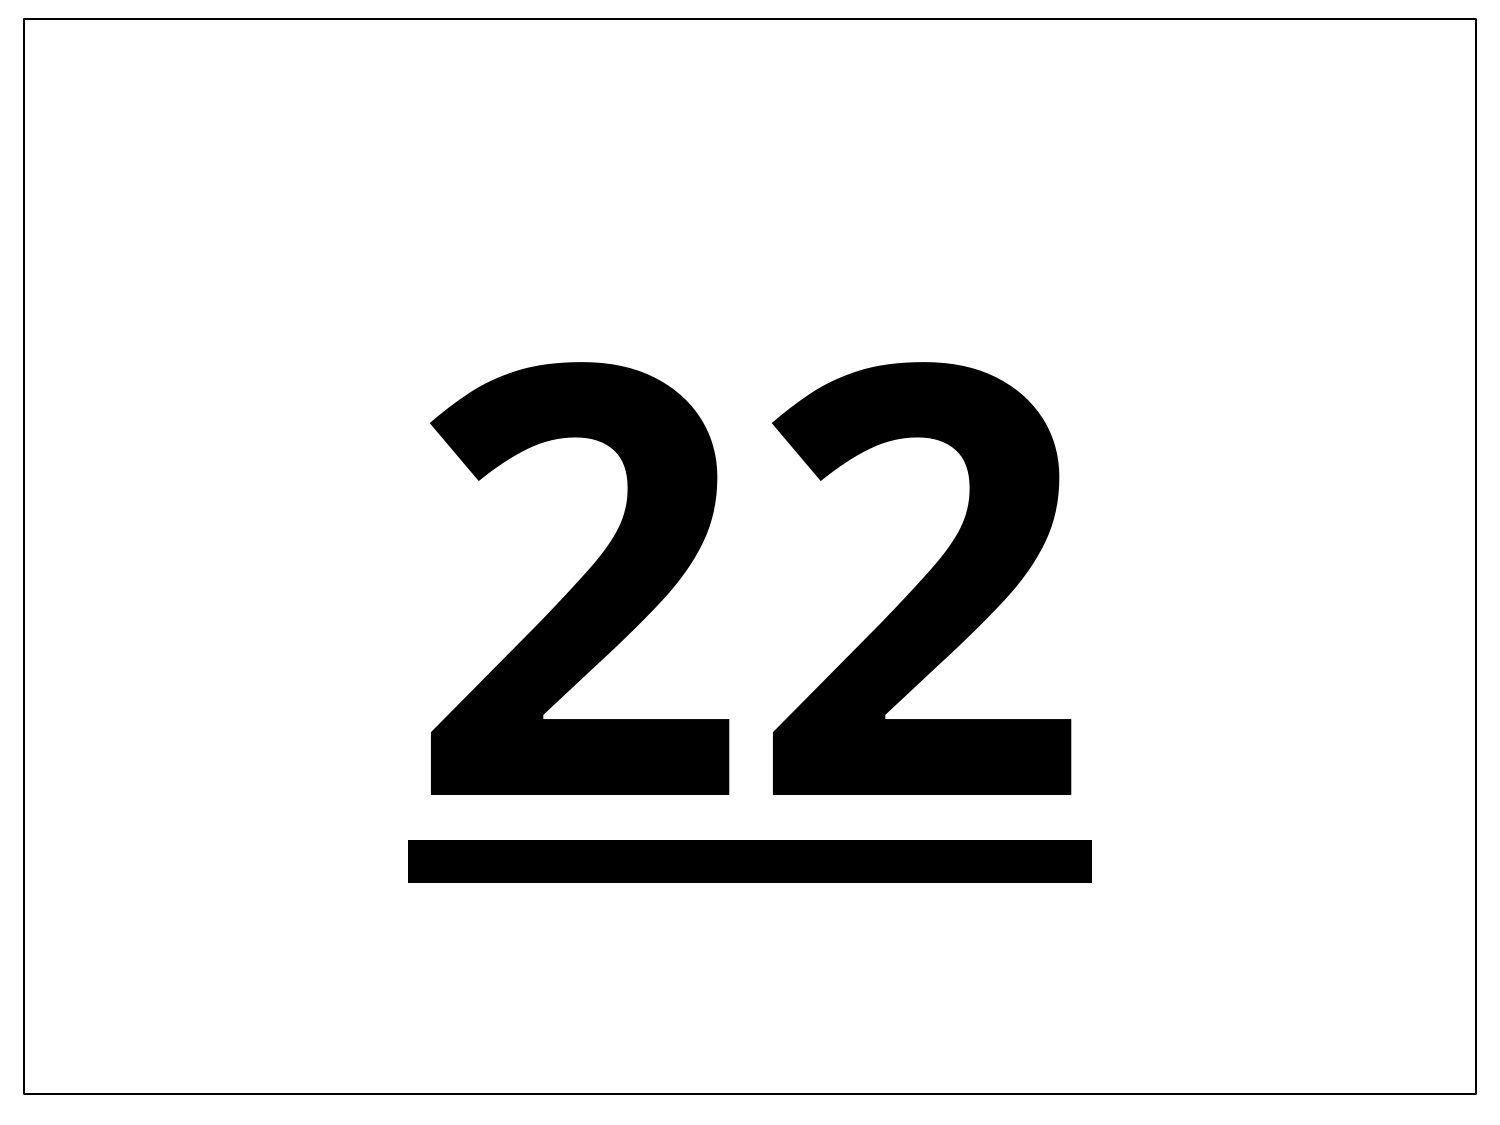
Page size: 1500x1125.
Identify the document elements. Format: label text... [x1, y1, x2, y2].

text_box 22 [21, 17, 1479, 1096]
